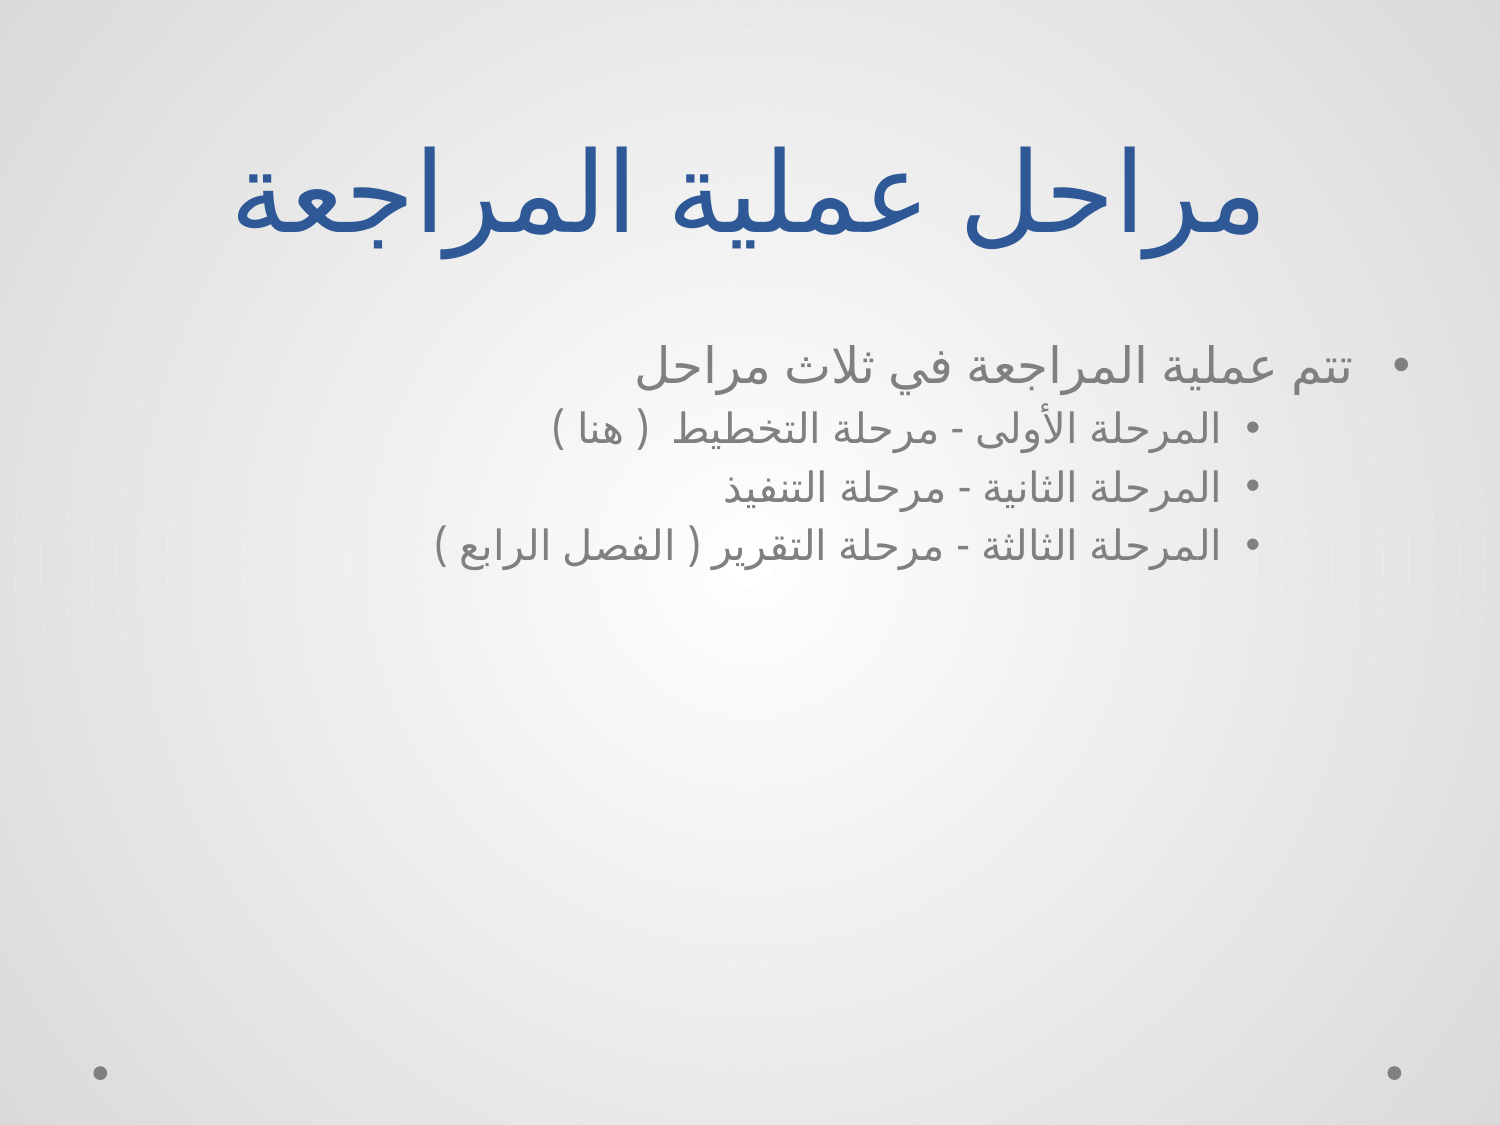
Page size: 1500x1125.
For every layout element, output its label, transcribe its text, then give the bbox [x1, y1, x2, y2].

list تتم عملية المراجعة في ثلاث مراحل المرحلة الأولى - مرحلة التخطيط ( هنا ) المرحلة الثانية - مرحلة التنفيذ المرحلة الثالثة - مرحلة التقرير ( الفصل الرابع ) [75, 326, 1425, 1005]
title مراحل عملية المراجعة [75, 0, 1425, 263]
